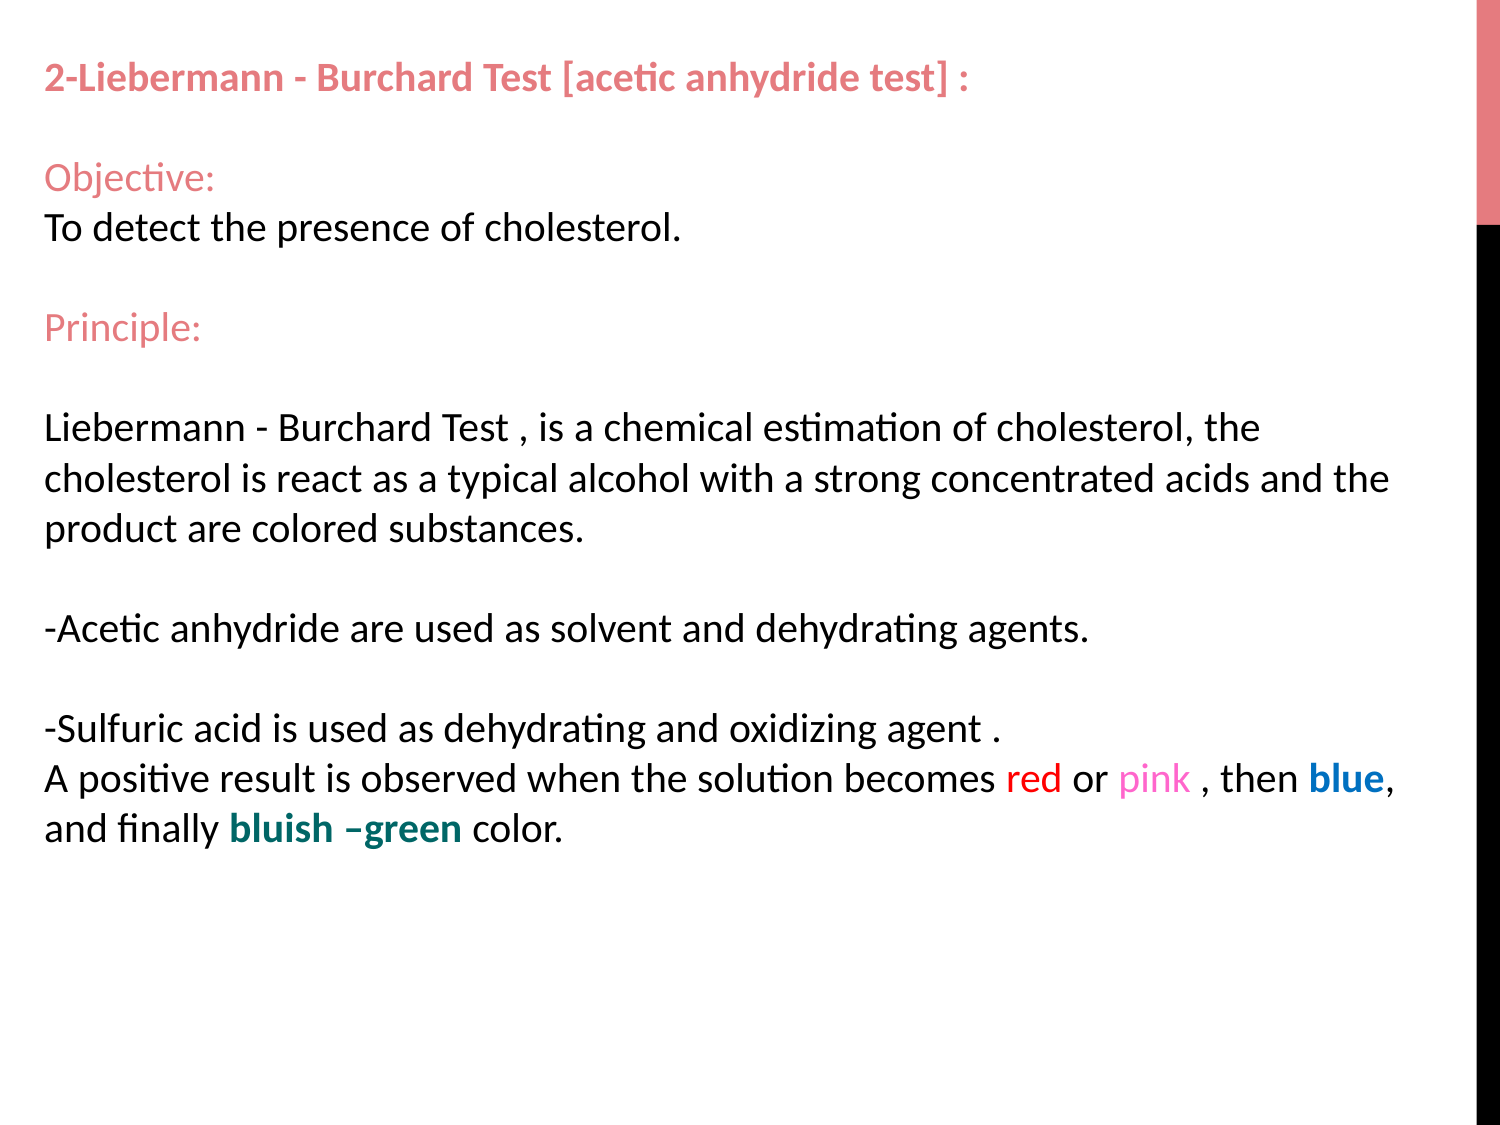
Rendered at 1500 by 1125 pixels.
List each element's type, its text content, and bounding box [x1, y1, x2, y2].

text_box 2-Liebermann - Burchard Test [acetic anhydride test] : Objective: To detect the presence of cholesterol. Principle: Liebermann - Burchard Test , is a chemical estimation of cholesterol, the cholesterol is react as a typical alcohol with a strong concentrated acids and the product are colored substances. -Acetic anhydride are used as solvent and dehydrating agents. -Sulfuric acid is used as dehydrating and oxidizing agent . A positive result is observed when the solution becomes red or pink , then blue, and finally bluish –green color. [29, 42, 1459, 1008]
